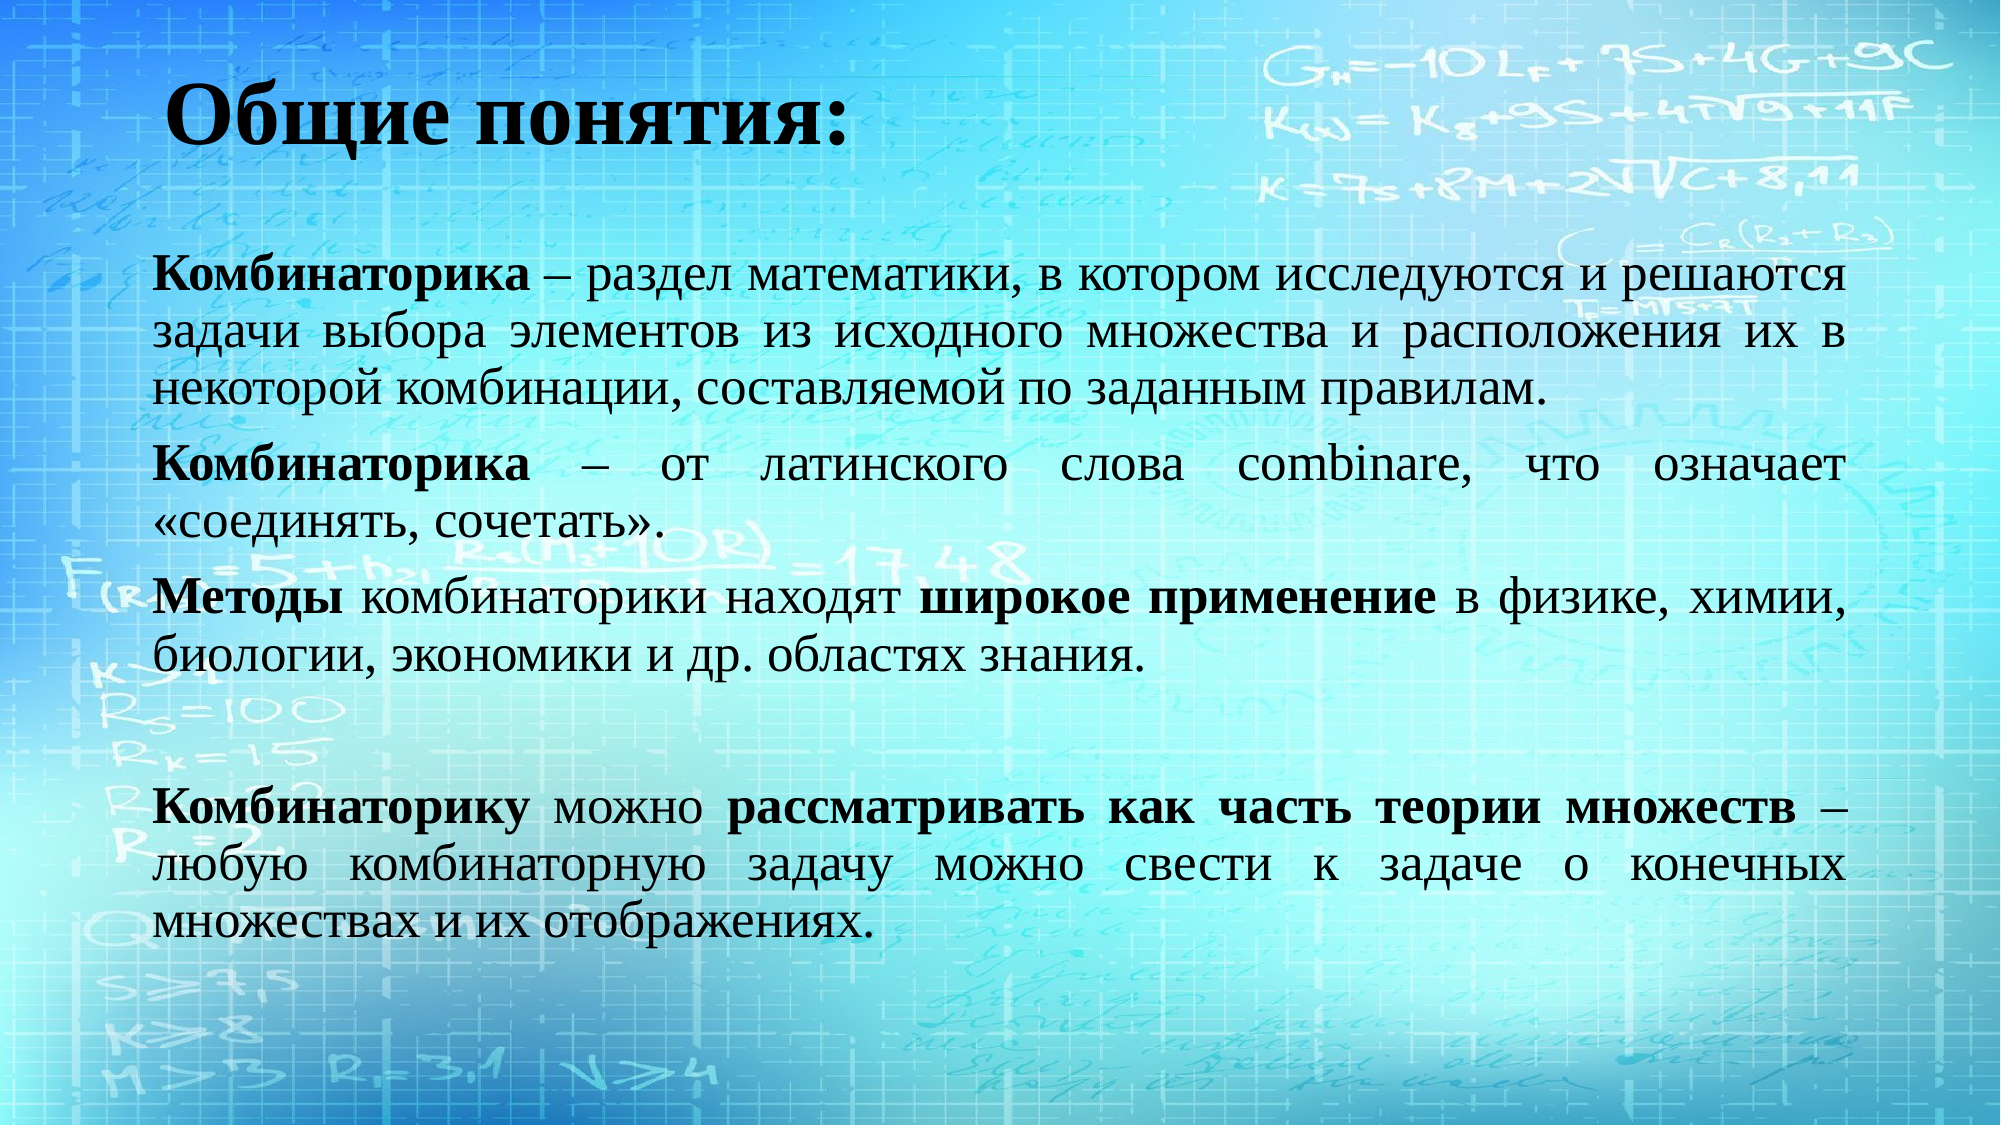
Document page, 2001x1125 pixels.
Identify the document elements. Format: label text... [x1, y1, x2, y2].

title Общие понятия: [148, 26, 1874, 204]
picture [0, 0, 2001, 1125]
list Комбинаторика – раздел математики, в котором исследуются и решаются задачи выбора элементов из исходного множества и расположения их в некоторой комбинации, составляемой по заданным правилам. Комбинаторика – от латинского слова combinare, что означает «соединять, сочетать». Методы комбинаторики находят широкое применение в физике, химии, биологии, экономики и др. областях знания. Комбинаторику можно рассматривать как часть теории множеств – любую комбинаторную задачу можно свести к задаче о конечных множествах и их отображениях. [137, 236, 1863, 1014]
